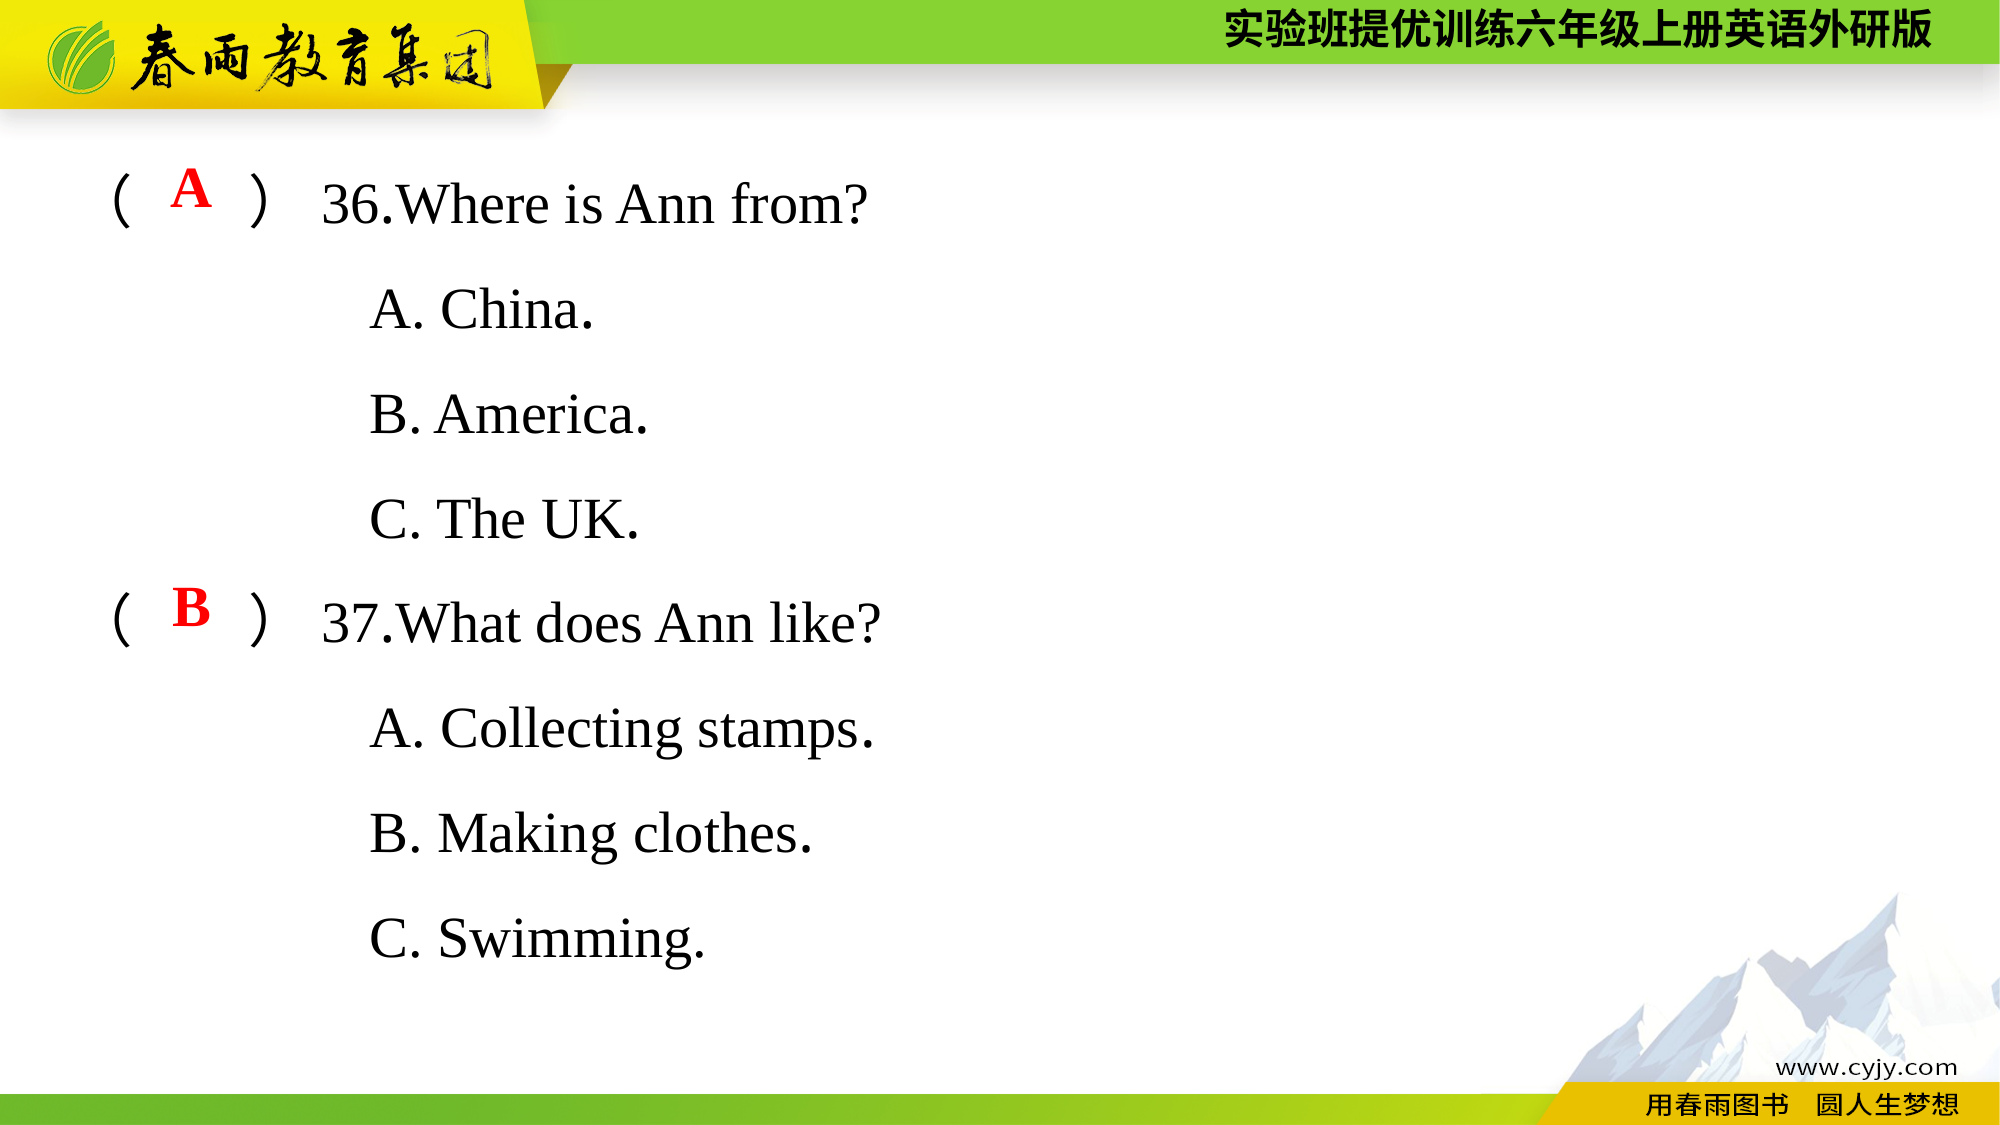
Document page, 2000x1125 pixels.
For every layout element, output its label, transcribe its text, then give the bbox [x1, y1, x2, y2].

picture [0, 0, 2000, 1125]
list （ ）36.Where is Ann from? A. China. B. America. C. The UK. （ ）37.What does Ann like? A. Collecting stamps. B. Making clothes. C. Swimming. [59, 122, 1944, 973]
text_box A [156, 141, 228, 226]
text_box B [157, 560, 227, 645]
